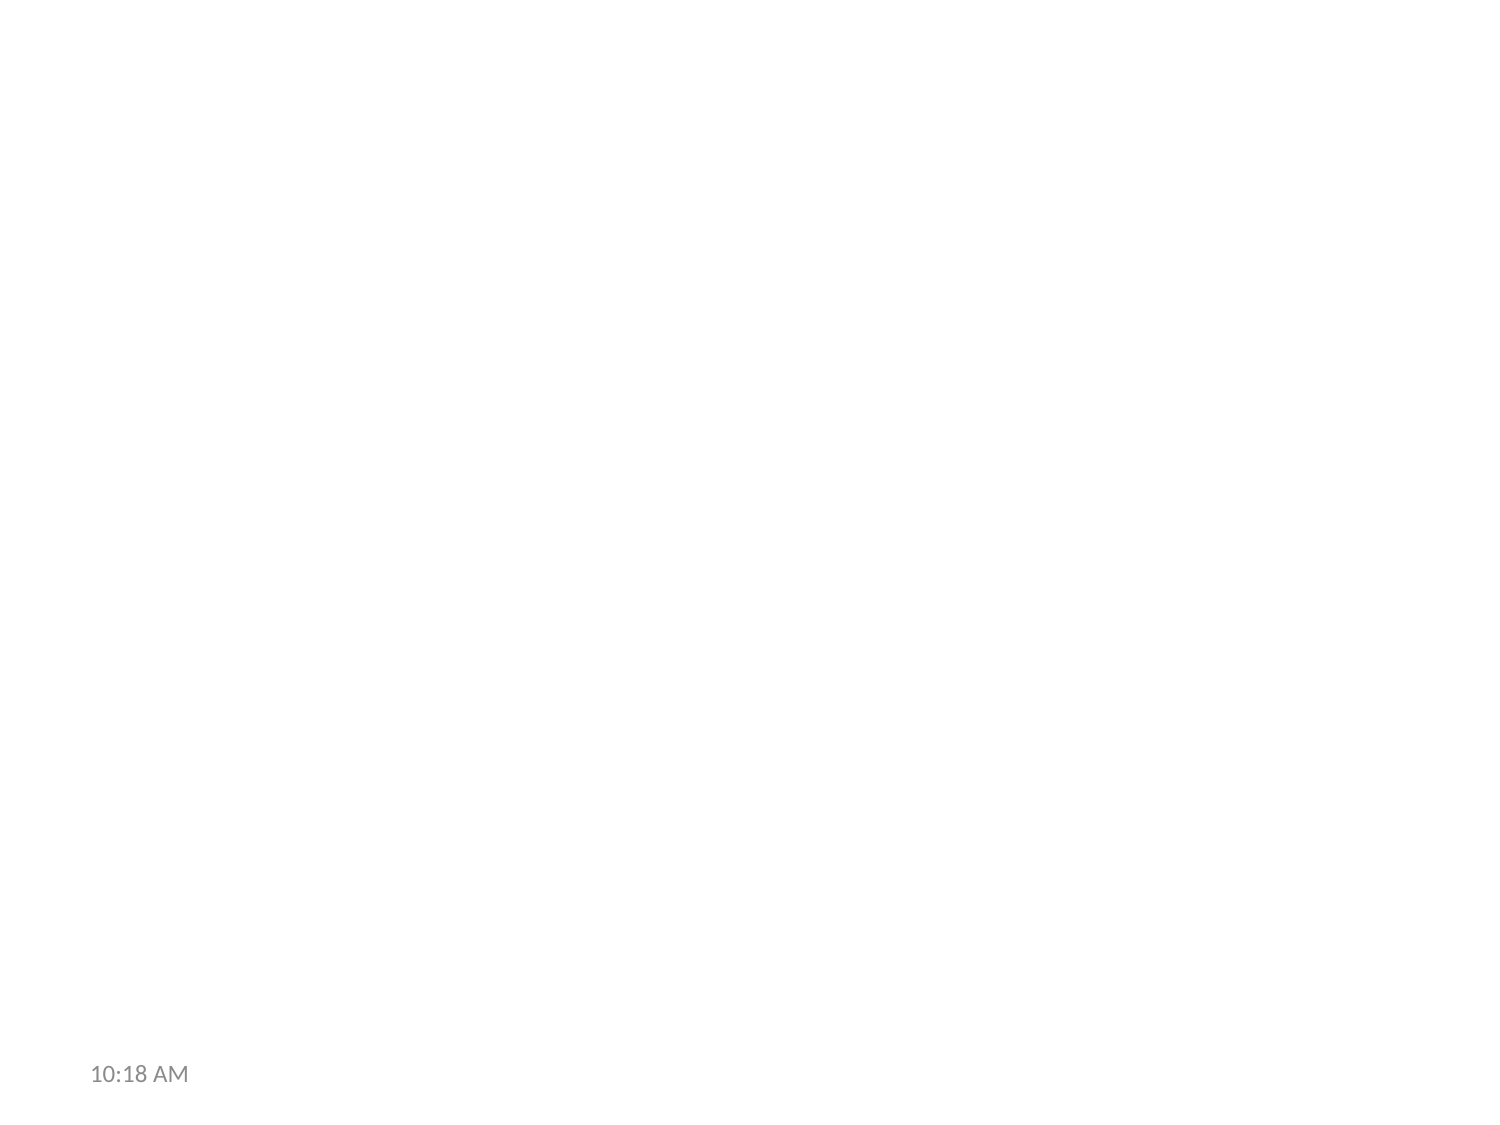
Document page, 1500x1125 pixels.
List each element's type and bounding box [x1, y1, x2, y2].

slide_number [75, 1042, 425, 1103]
